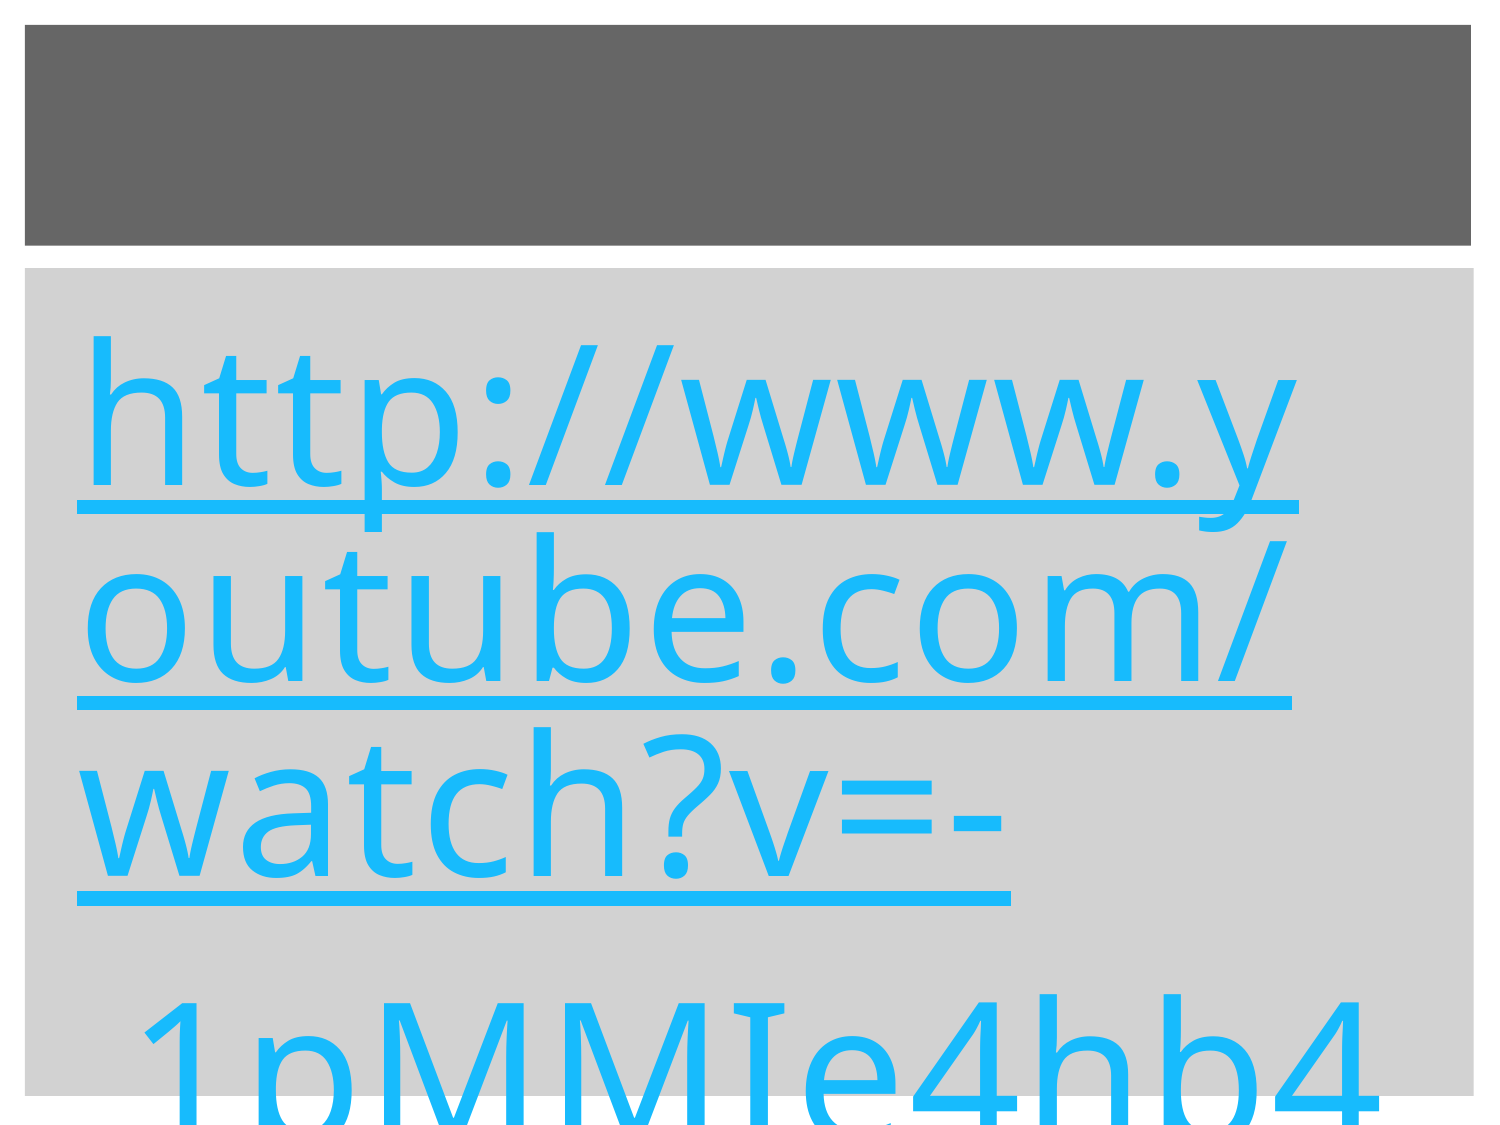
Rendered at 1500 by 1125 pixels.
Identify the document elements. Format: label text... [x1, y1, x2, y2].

list http://www.youtube.com/watch?v=-1pMMIe4hb4 [62, 281, 1442, 1005]
